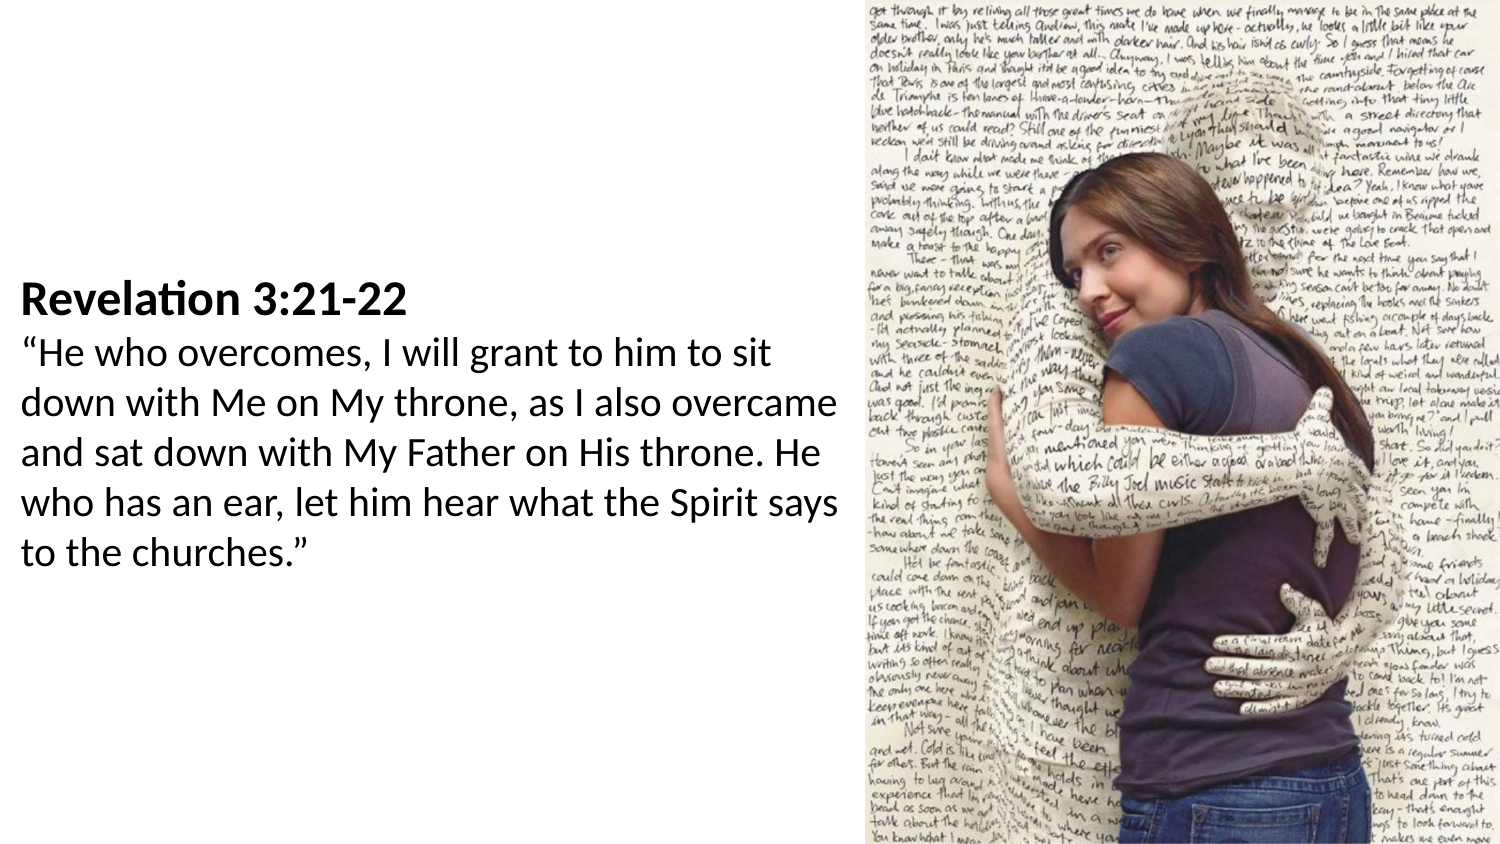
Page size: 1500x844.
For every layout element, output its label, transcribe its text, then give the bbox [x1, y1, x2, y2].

text_box Revelation 3:21-22 “He who overcomes, I will grant to him to sit down with Me on My throne, as I also overcame and sat down with My Father on His throne. He who has an ear, let him hear what the Spirit says to the churches.” [5, 257, 857, 583]
picture [864, 0, 1500, 844]
